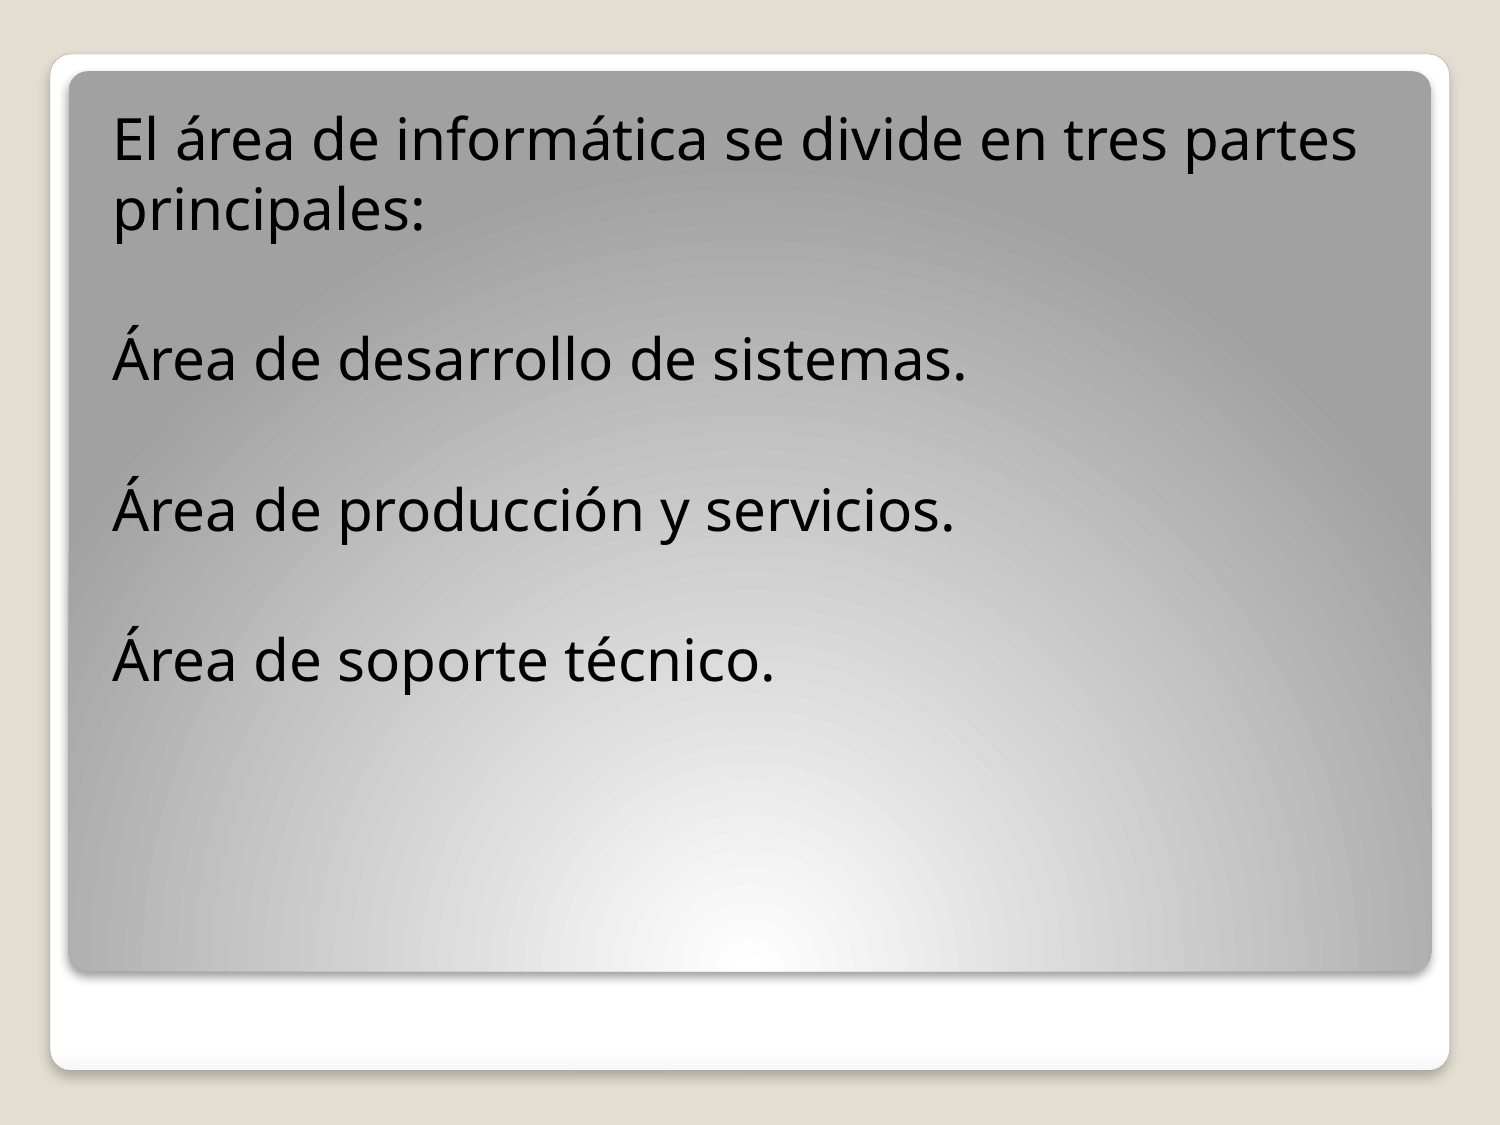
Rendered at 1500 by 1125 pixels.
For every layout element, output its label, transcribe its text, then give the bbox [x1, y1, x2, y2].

list El área de informática se divide en tres partes principales: Área de desarrollo de sistemas. Área de producción y servicios. Área de soporte técnico. [82, 86, 1425, 774]
